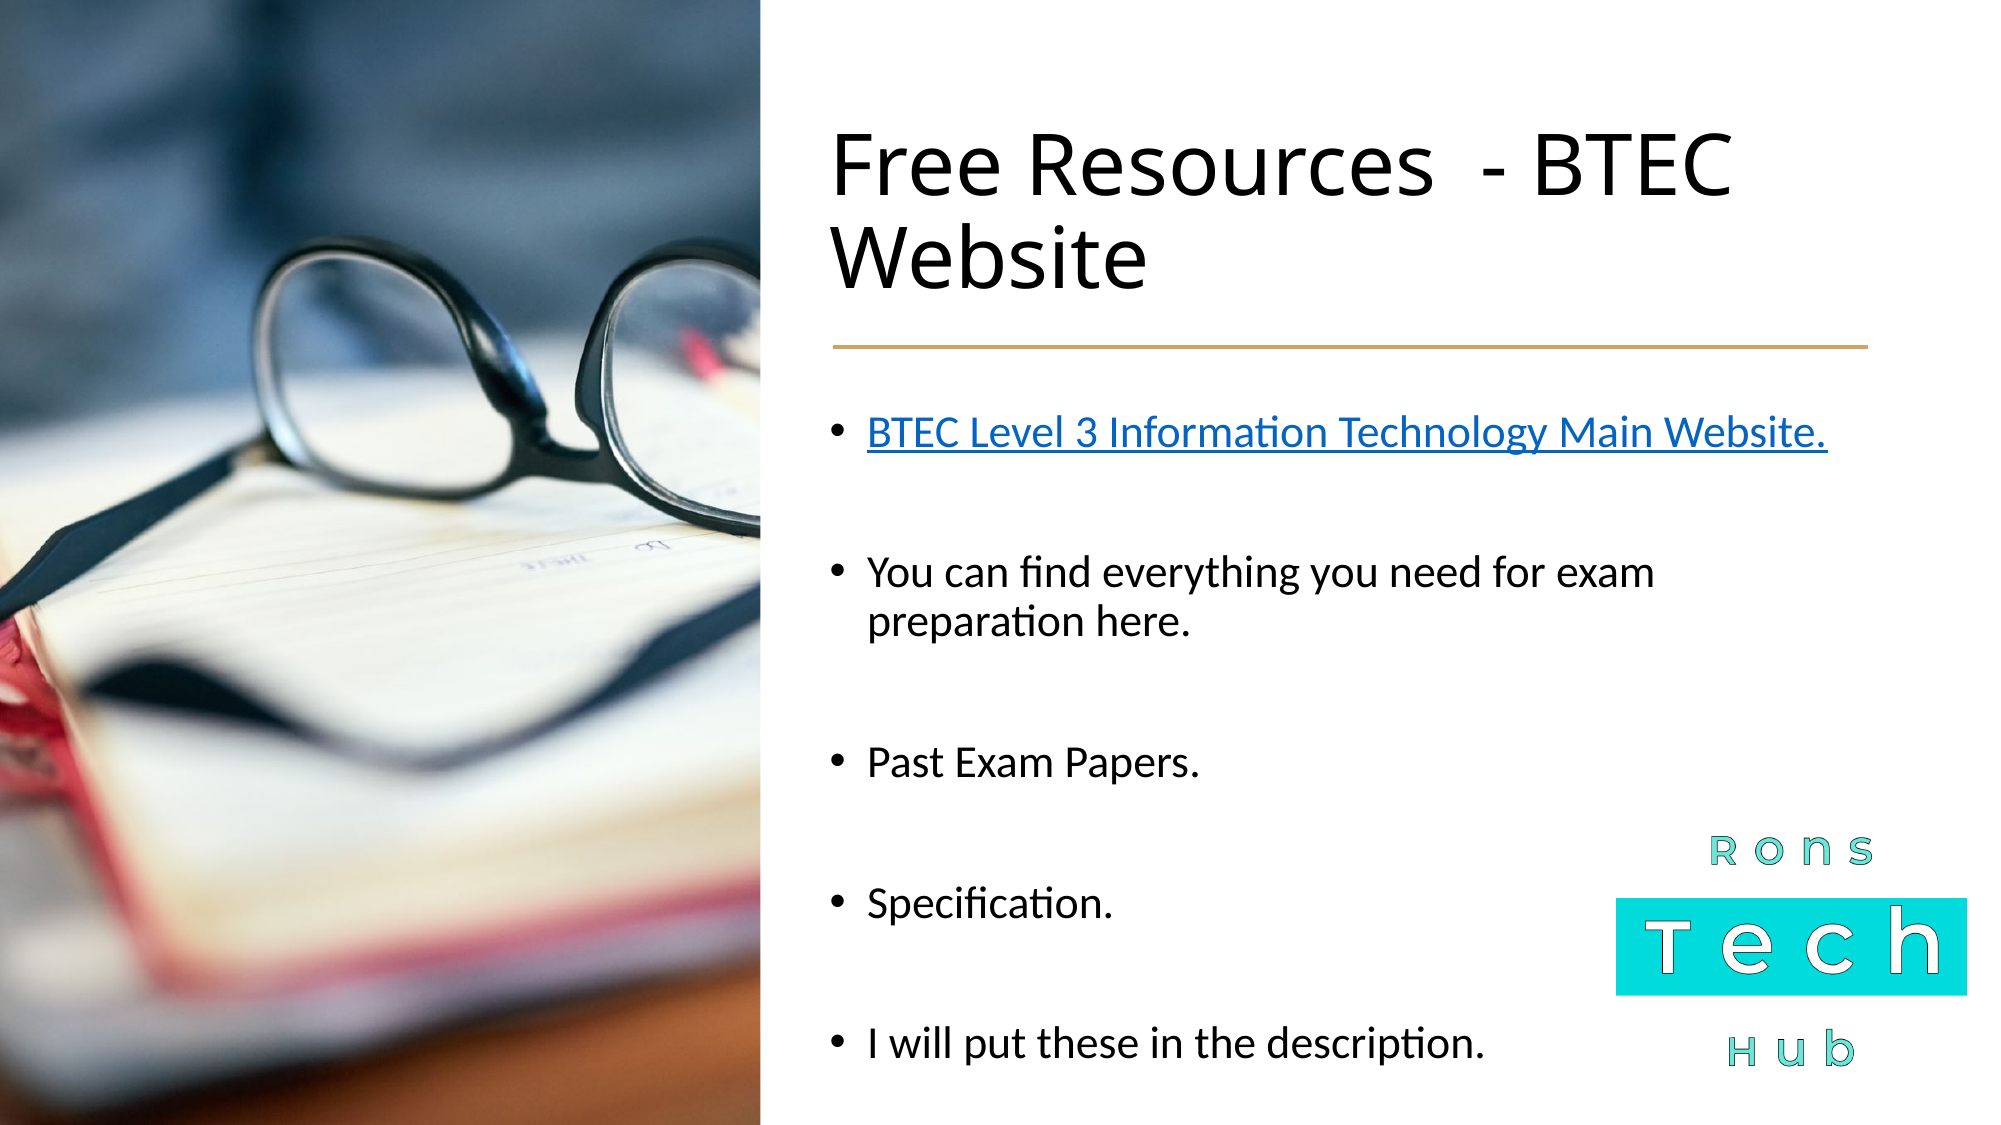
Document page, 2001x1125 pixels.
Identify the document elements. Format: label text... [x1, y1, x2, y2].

picture [0, 0, 761, 1125]
picture [1616, 767, 1967, 1125]
title Free Resources - BTEC Website [814, 103, 1895, 315]
list BTEC Level 3 Information Technology Main Website. You can find everything you need for exam preparation here. Past Exam Papers. Specification. I will put these in the description. [814, 399, 1895, 1074]
